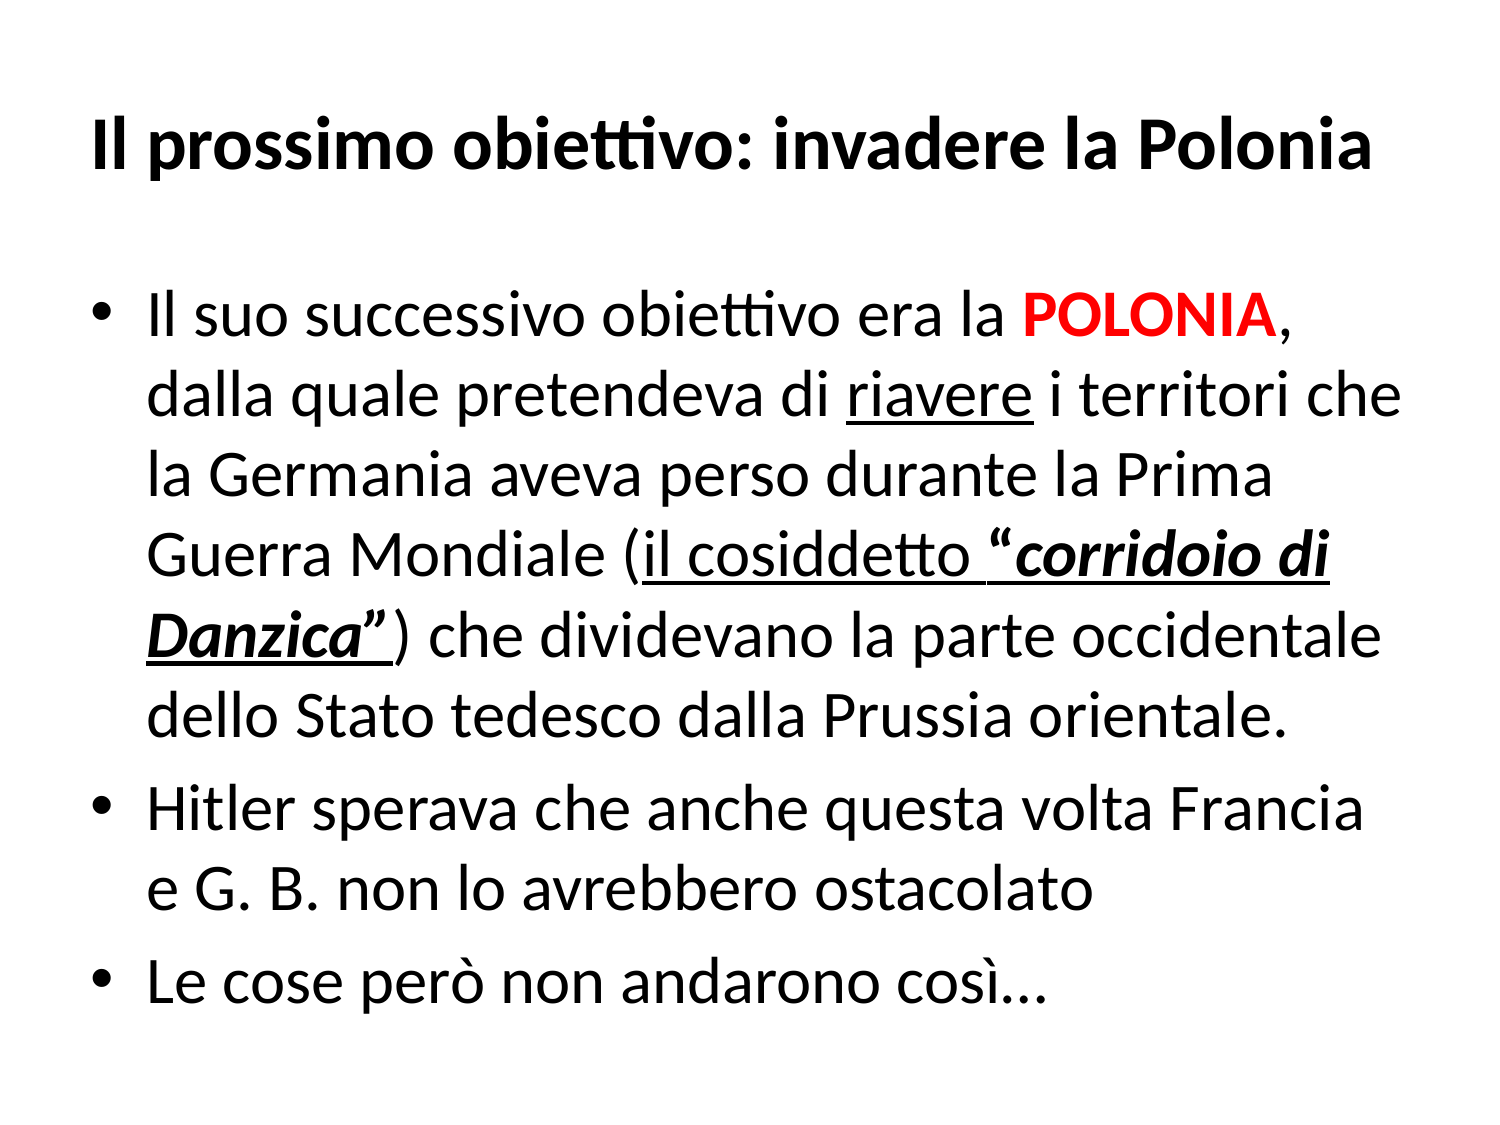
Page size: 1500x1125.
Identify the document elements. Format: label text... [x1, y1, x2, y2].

title Il prossimo obiettivo: invadere la Polonia [75, 45, 1425, 233]
list Il suo successivo obiettivo era la POLONIA, dalla quale pretendeva di riavere i territori che la Germania aveva perso durante la Prima Guerra Mondiale (il cosiddetto “corridoio di Danzica”) che dividevano la parte occidentale dello Stato tedesco dalla Prussia orientale. Hitler sperava che anche questa volta Francia e G. B. non lo avrebbero ostacolato Le cose però non andarono così… [75, 262, 1425, 1059]
